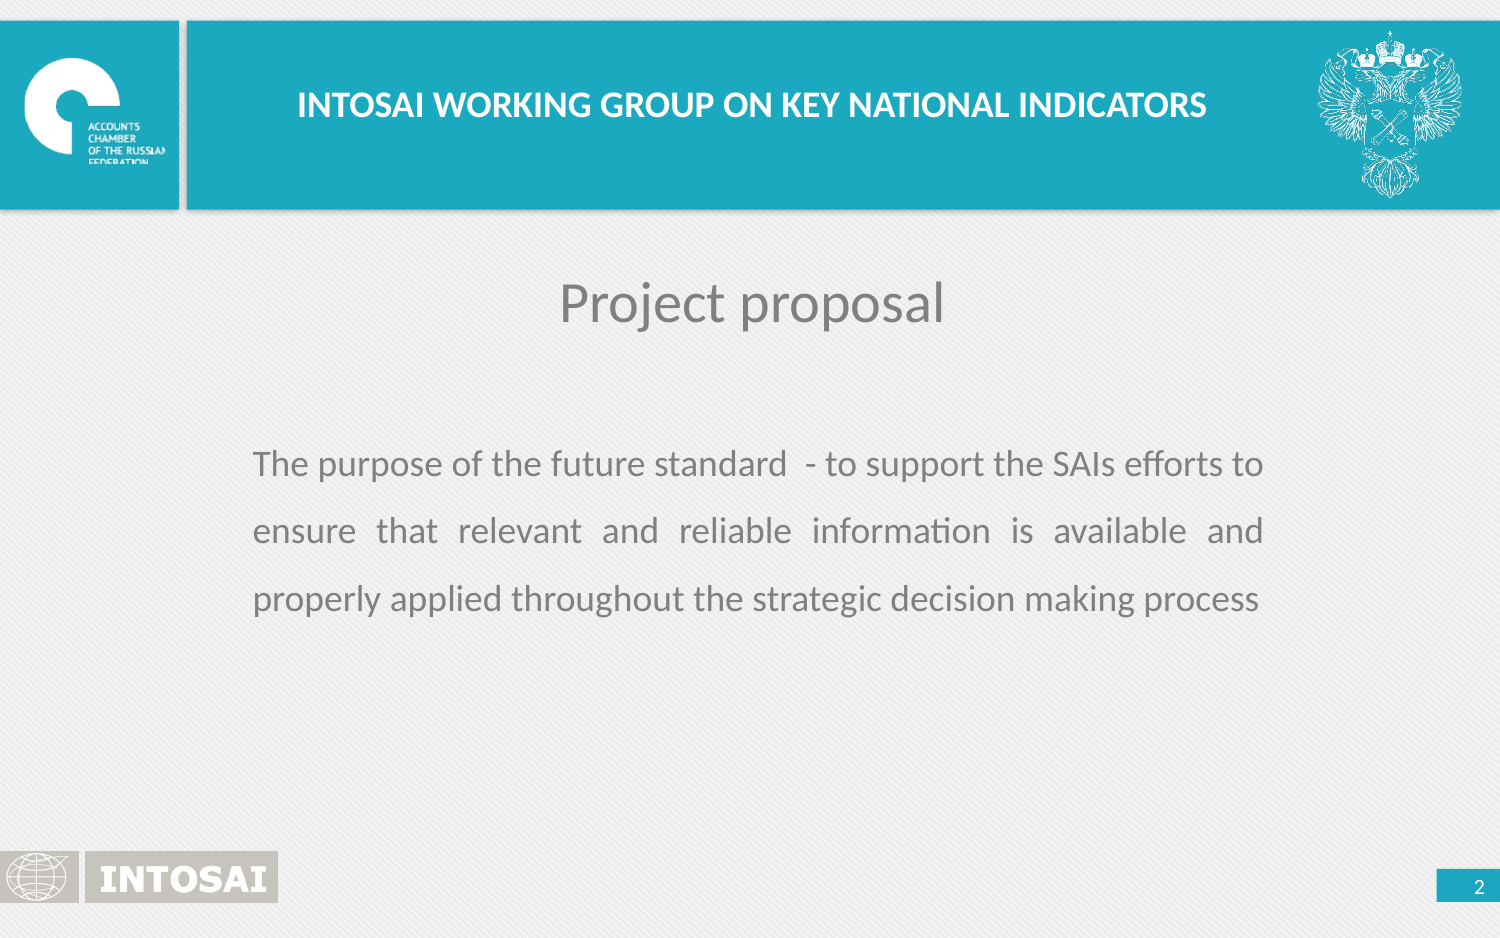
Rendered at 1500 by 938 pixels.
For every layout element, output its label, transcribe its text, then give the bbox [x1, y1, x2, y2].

picture [0, 0, 1500, 938]
text_box INTOSAI WORKING GROUP ON KEY NATIONAL INDICATORS [282, 72, 1265, 133]
text_box Project proposal [83, 256, 1435, 377]
text_box The purpose of the future standard - to support the SAIs efforts to ensure that relevant and reliable information is available and properly applied throughout the strategic decision making process [237, 409, 1281, 627]
